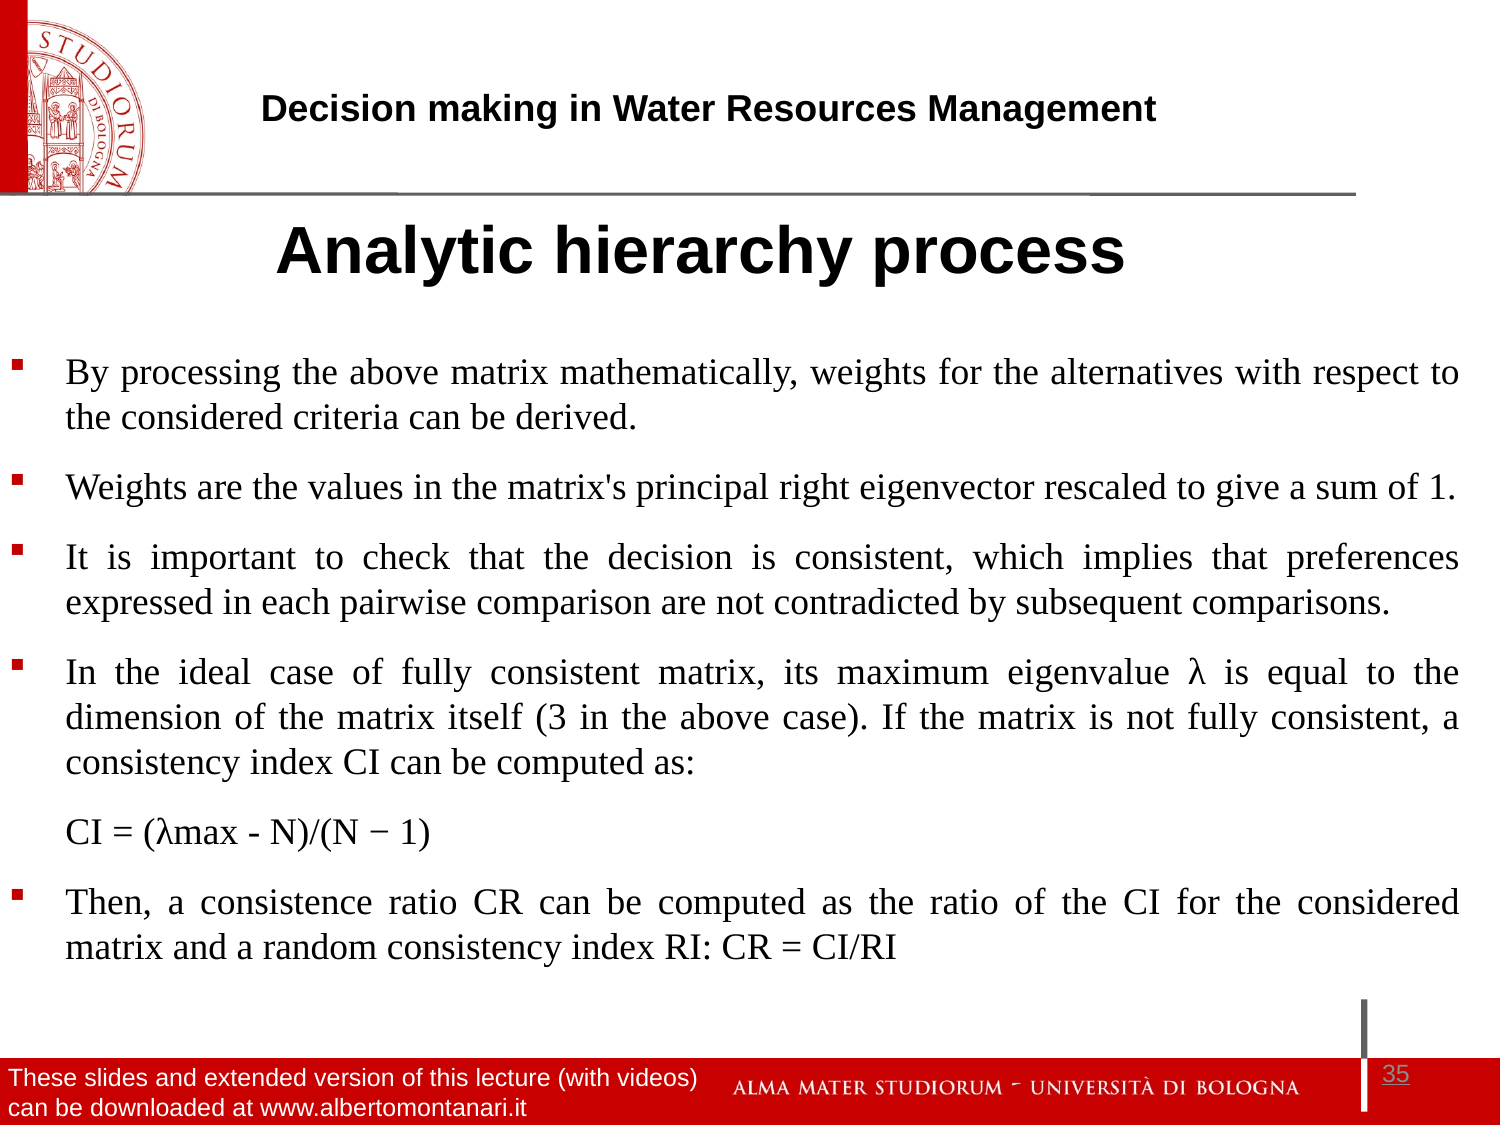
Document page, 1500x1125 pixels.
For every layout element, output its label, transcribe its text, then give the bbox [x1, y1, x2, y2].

slide_number 35 [1074, 1042, 1425, 1103]
picture [28, 16, 151, 192]
text_box Analytic hierarchy process [105, 199, 1298, 294]
list By processing the above matrix mathematically, weights for the alternatives with respect to the considered criteria can be derived. Weights are the values in the matrix's principal right eigenvector rescaled to give a sum of 1. It is important to check that the decision is consistent, which implies that preferences expressed in each pairwise comparison are not contradicted by subsequent comparisons. In the ideal case of fully consistent matrix, its maximum eigenvalue λ is equal to the dimension of the matrix itself (3 in the above case). If the matrix is not fully consistent, a consistency index CI can be computed as: CI = (λmax - N)/(N − 1) Then, a consistence ratio CR can be computed as the ratio of the CI for the considered matrix and a random consistency index RI: CR = CI/RI [0, 339, 1477, 993]
picture [0, 1058, 1500, 1125]
